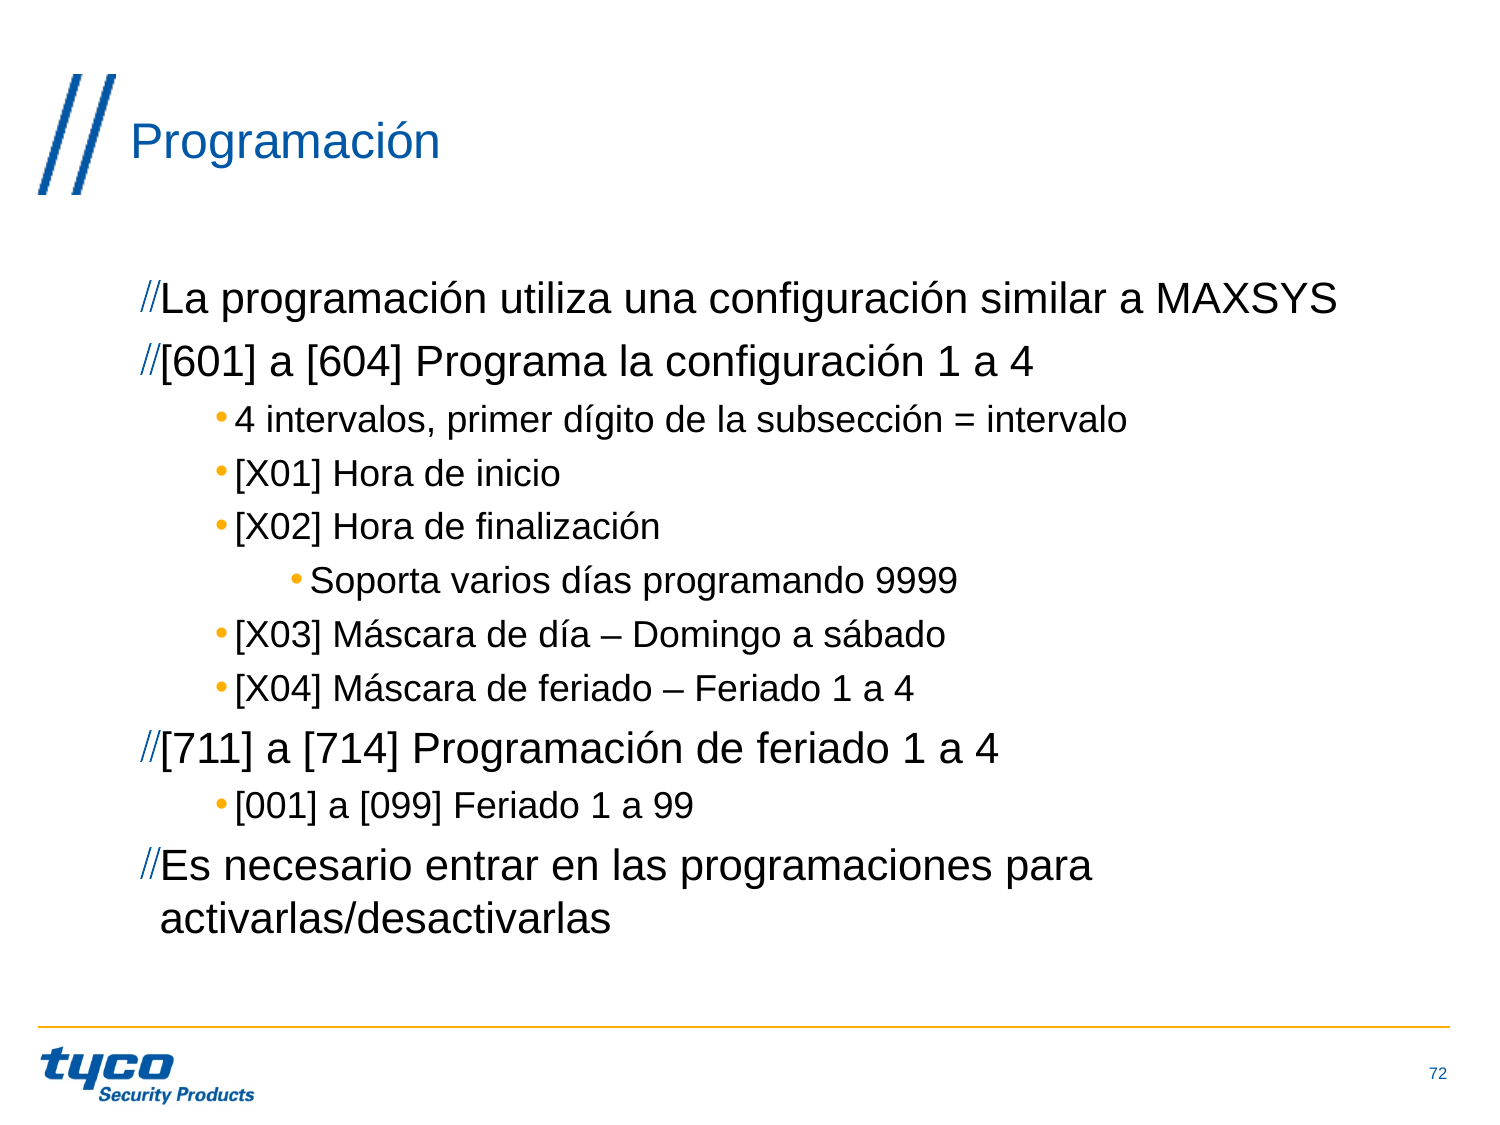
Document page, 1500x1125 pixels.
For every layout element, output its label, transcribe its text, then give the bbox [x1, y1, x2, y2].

slide_number 72 [1387, 1042, 1463, 1103]
list La programación utiliza una configuración similar a MAXSYS [601] a [604] Programa la configuración 1 a 4 4 intervalos, primer dígito de la subsección = intervalo [X01] Hora de inicio [X02] Hora de finalización Soporta varios días programando 9999 [X03] Máscara de día – Domingo a sábado [X04] Máscara de feriado – Feriado 1 a 4 [711] a [714] Programación de feriado 1 a 4 [001] a [099] Feriado 1 a 99 Es necesario entrar en las programaciones para activarlas/desactivarlas [124, 262, 1426, 976]
picture [140, 343, 171, 375]
picture [140, 847, 171, 879]
picture [34, 1040, 260, 1107]
picture [140, 730, 171, 762]
title Programación [115, 44, 1426, 233]
picture [37, 74, 115, 195]
picture [140, 280, 171, 312]
text_box [97, 1061, 228, 1091]
